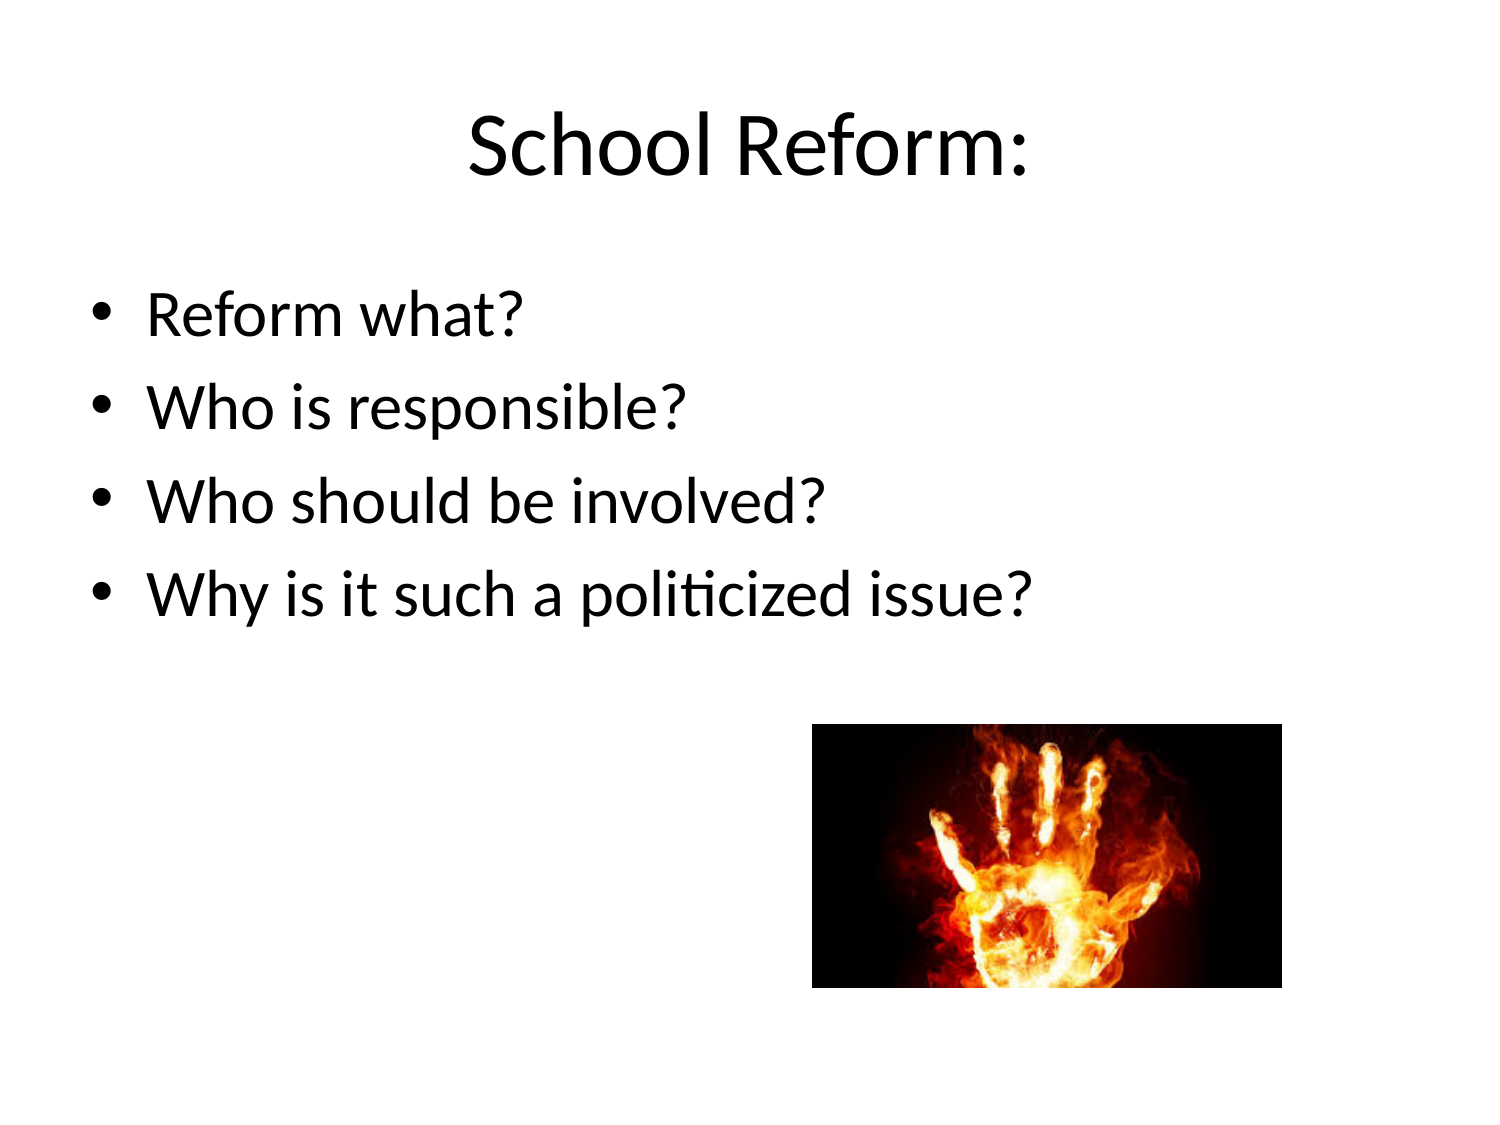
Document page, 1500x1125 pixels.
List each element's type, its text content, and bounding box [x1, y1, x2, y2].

title School Reform: [75, 45, 1425, 233]
picture [812, 724, 1282, 988]
list Reform what? Who is responsible? Who should be involved? Why is it such a politicized issue? [75, 262, 1425, 700]
